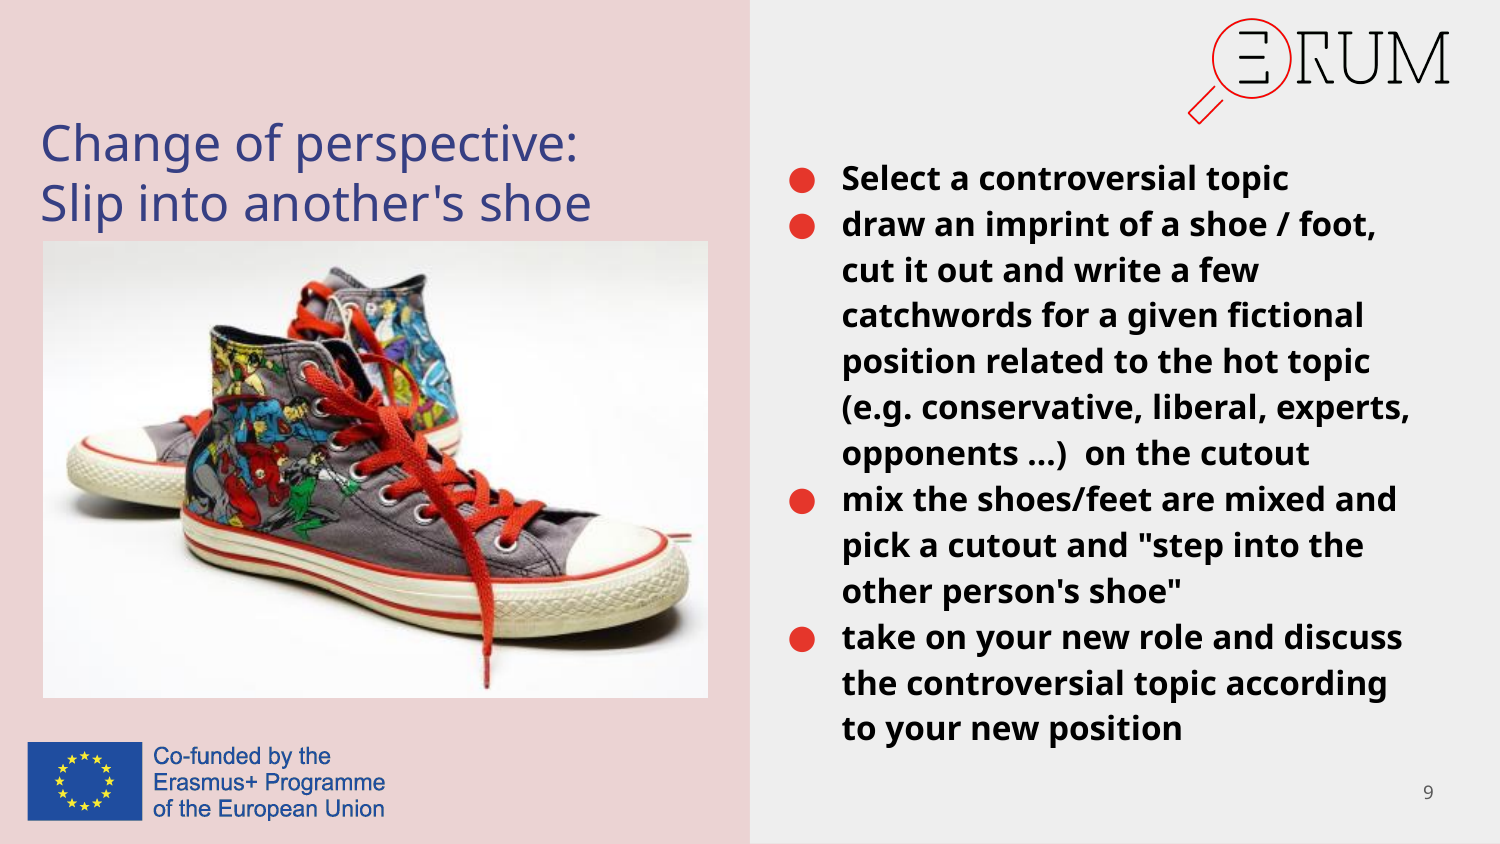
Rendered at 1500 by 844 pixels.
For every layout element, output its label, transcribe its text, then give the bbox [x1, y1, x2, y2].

slide_number 9 [1358, 761, 1449, 826]
list Select a controversial topic draw an imprint of a shoe / foot, cut it out and write a few catchwords for a given fictional position related to the hot topic (e.g. conservative, liberal, experts, opponents …) on the cutout mix the shoes/feet are mixed and pick a cutout and "step into the other person's shoe" take on your new role and discuss the controversial topic according to your new position [751, 137, 1440, 762]
picture [43, 241, 708, 698]
picture [1136, 0, 1500, 137]
picture [27, 742, 385, 821]
title Change of perspective: Slip into another's shoe [25, 96, 690, 242]
